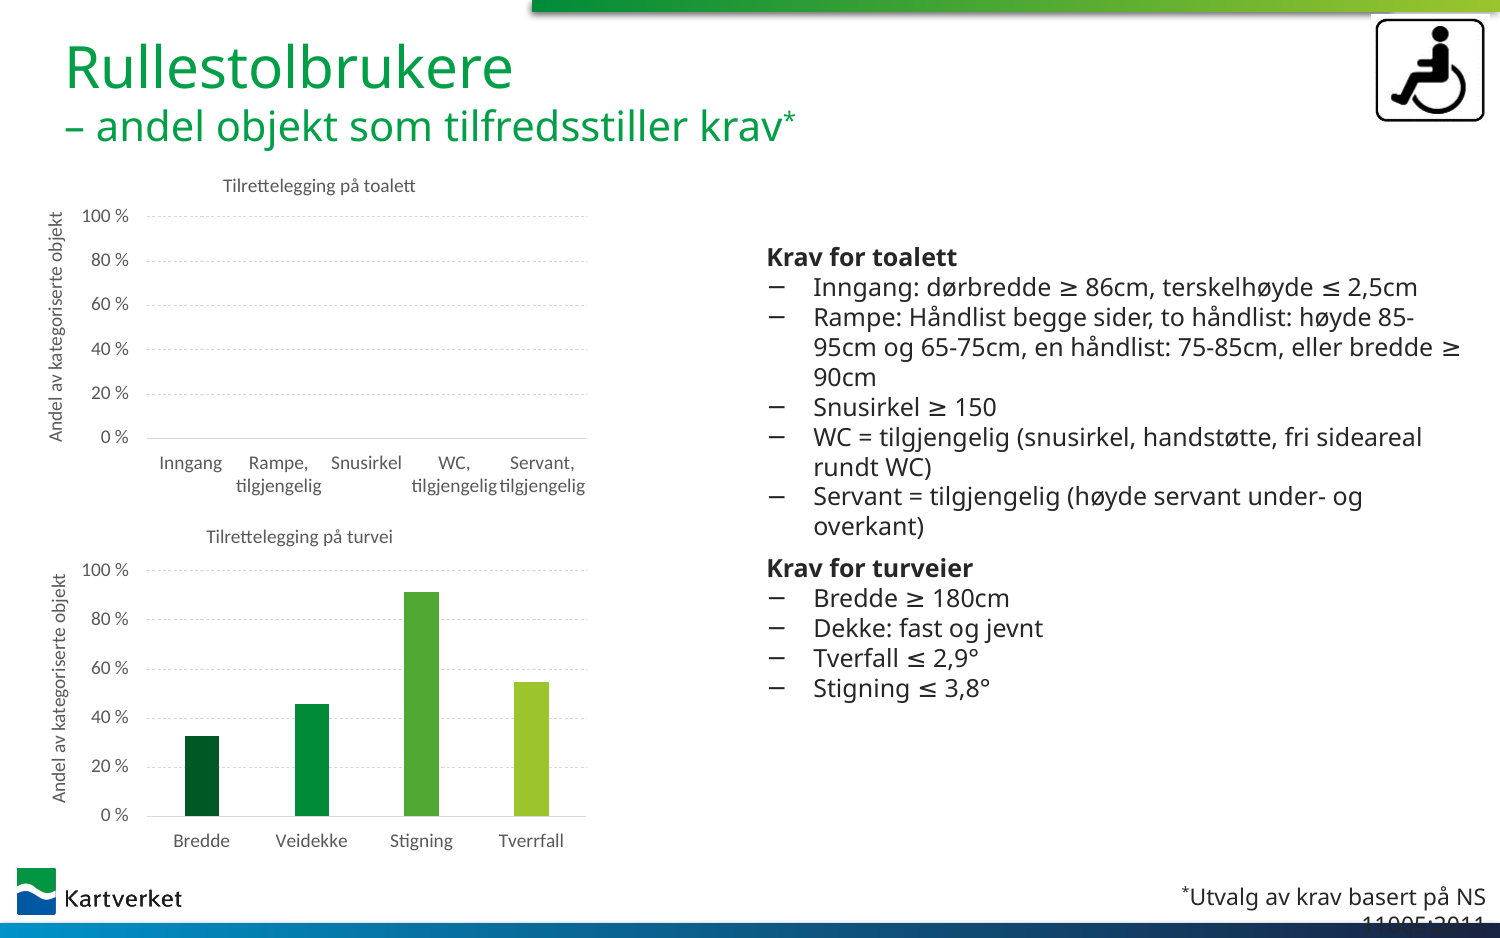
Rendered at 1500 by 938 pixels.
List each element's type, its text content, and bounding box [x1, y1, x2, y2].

picture [1371, 13, 1491, 127]
text_box Krav for toalett Inngang: dørbredde ≥ 86cm, terskelhøyde ≤ 2,5cm Rampe: Håndlist begge sider, to håndlist: høyde 85-95cm og 65-75cm, en håndlist: 75-85cm, eller bredde ≥ 90cm Snusirkel ≥ 150 WC = tilgjengelig (snusirkel, handstøtte, fri sideareal rundt WC) Servant = tilgjengelig (høyde servant under- og overkant) [751, 234, 1483, 545]
picture [41, 166, 598, 505]
text_box Rullestolbrukere – andel objekt som tilfredsstiller krav* [49, 14, 1431, 158]
text_box Krav for turveier Bredde ≥ 180cm Dekke: fast og jevnt Tverfall ≤ 2,9° Stigning ≤ 3,8° [751, 545, 1483, 710]
text_box *Utvalg av krav basert på NS 11005:2011 [1068, 873, 1500, 938]
picture [41, 520, 598, 859]
